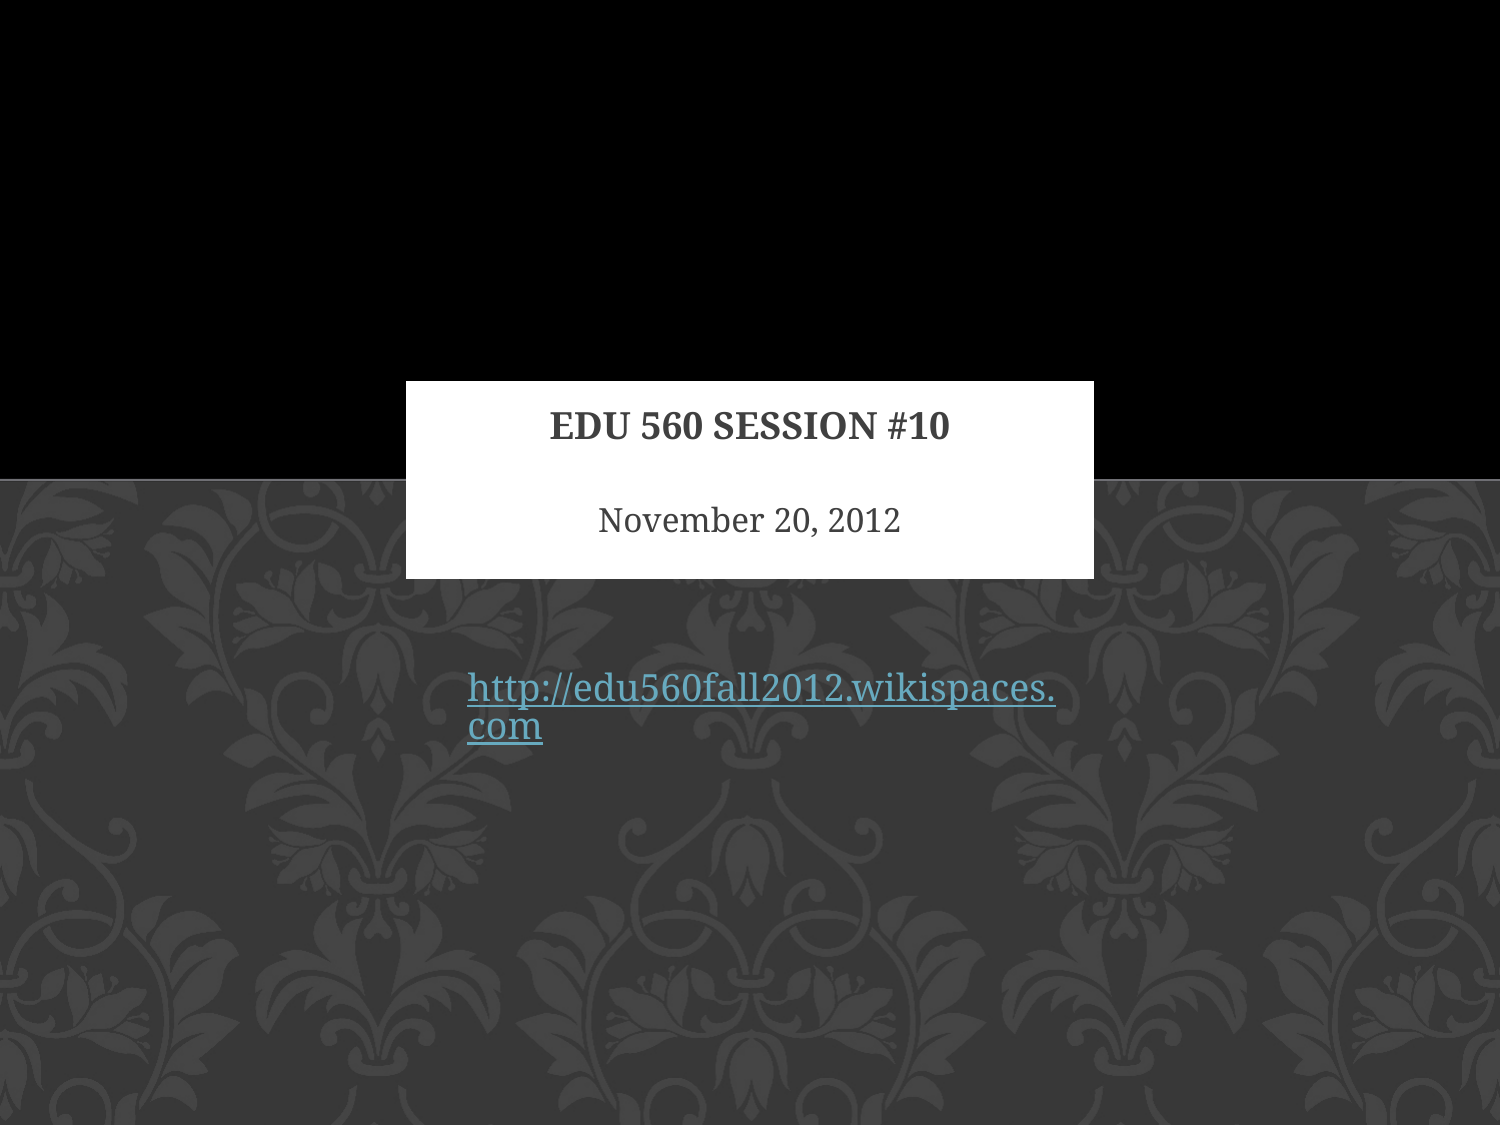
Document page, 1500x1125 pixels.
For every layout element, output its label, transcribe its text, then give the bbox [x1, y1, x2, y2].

title Edu 560 Session #10 [415, 387, 1085, 498]
text_box http://edu560fall2012.wikispaces.com [452, 656, 1081, 723]
subtitle November 20, 2012 [420, 499, 1080, 570]
